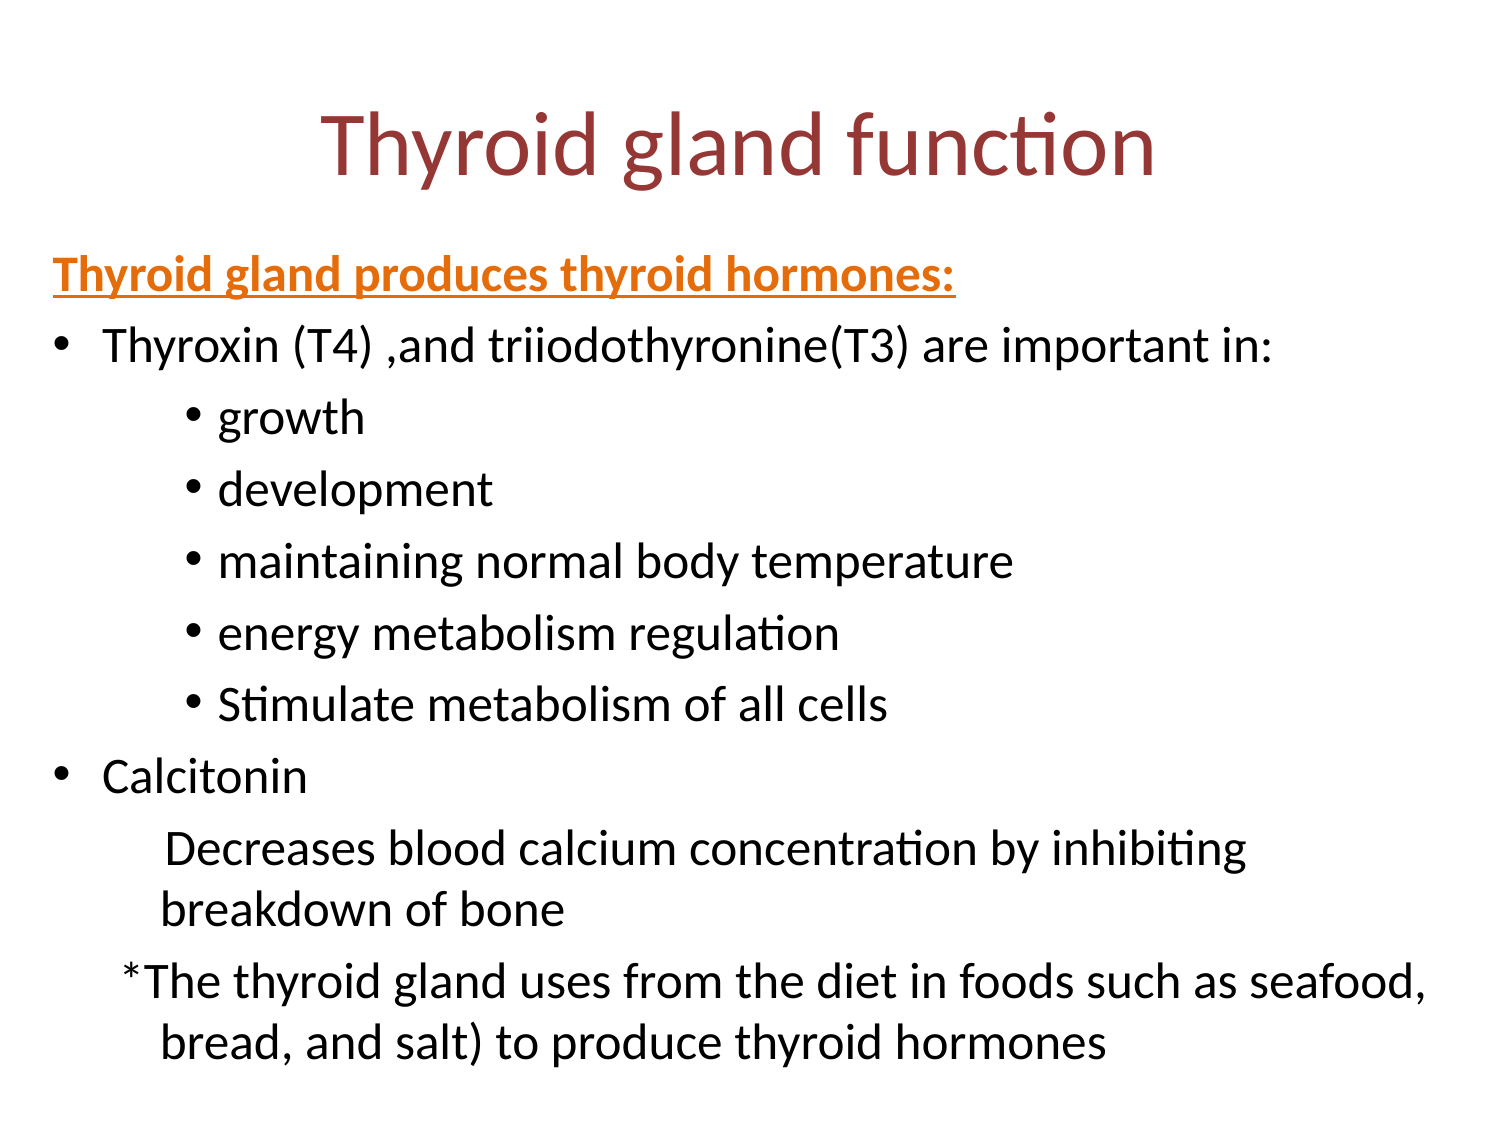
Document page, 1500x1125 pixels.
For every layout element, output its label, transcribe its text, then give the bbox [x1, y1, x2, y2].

list Thyroid gland produces thyroid hormones: Thyroxin (T4) ,and triiodothyronine(T3) are important in: growth development maintaining normal body temperature energy metabolism regulation Stimulate metabolism of all cells Calcitonin Decreases blood calcium concentration by inhibiting breakdown of bone *The thyroid gland uses from the diet in foods such as seafood, bread, and salt) to produce thyroid hormones [37, 187, 1500, 1088]
title Thyroid gland function [75, 45, 1425, 187]
